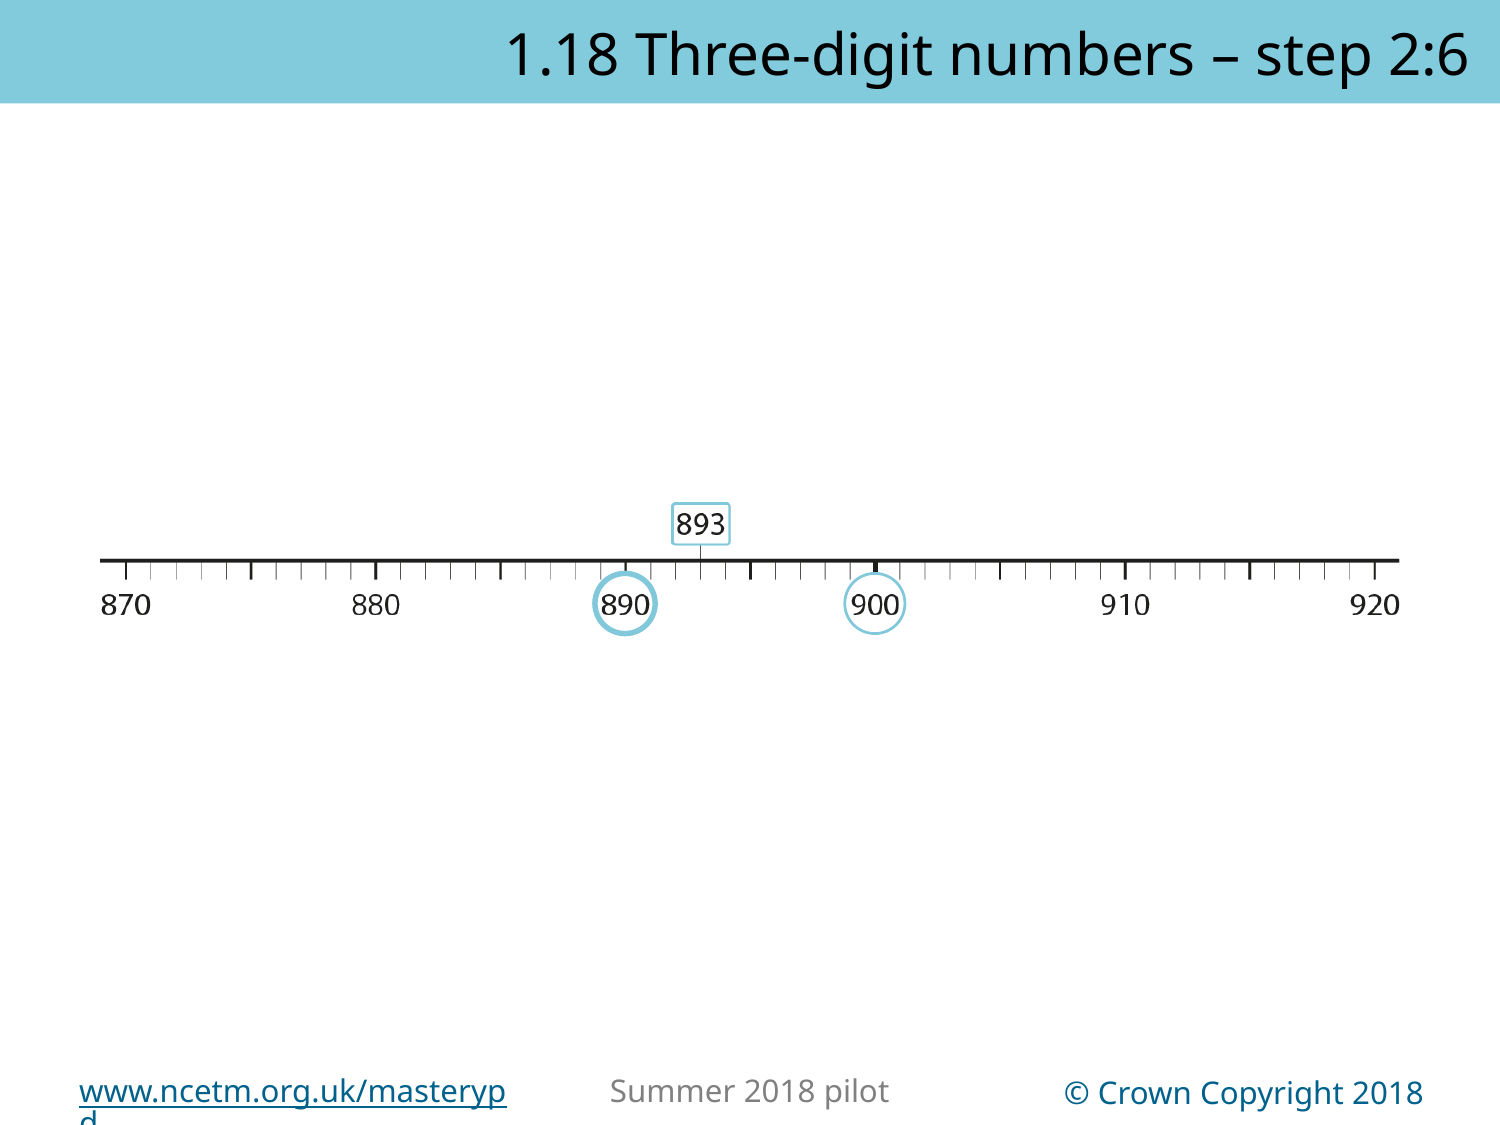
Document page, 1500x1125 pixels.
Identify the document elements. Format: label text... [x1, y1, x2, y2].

picture [100, 501, 1400, 624]
list 1.18 Three-digit numbers – step 2:6 [0, 0, 1500, 104]
